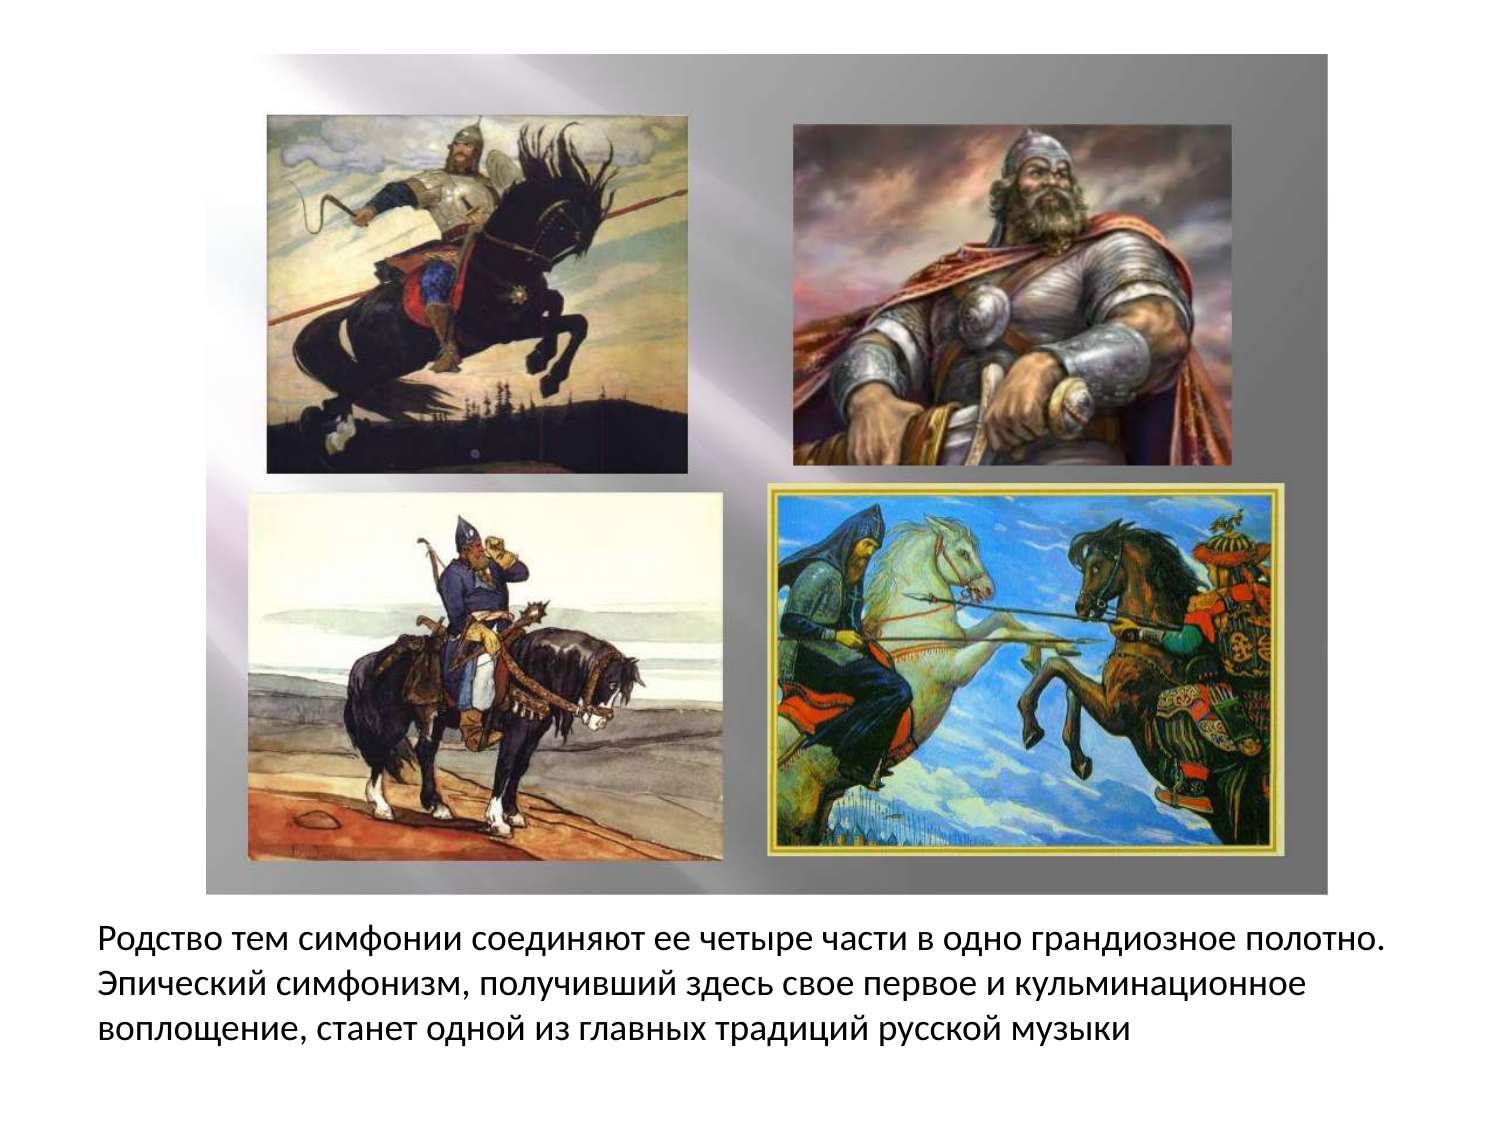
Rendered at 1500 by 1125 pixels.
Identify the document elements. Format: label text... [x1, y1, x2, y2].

text_box Родство тем симфонии соединяют ее четыре части в одно грандиозное полотно. Эпический симфонизм, получивший здесь свое первое и кульминационное воплощение, станет одной из главных традиций русской музыки [82, 905, 1500, 1055]
picture [206, 54, 1329, 897]
